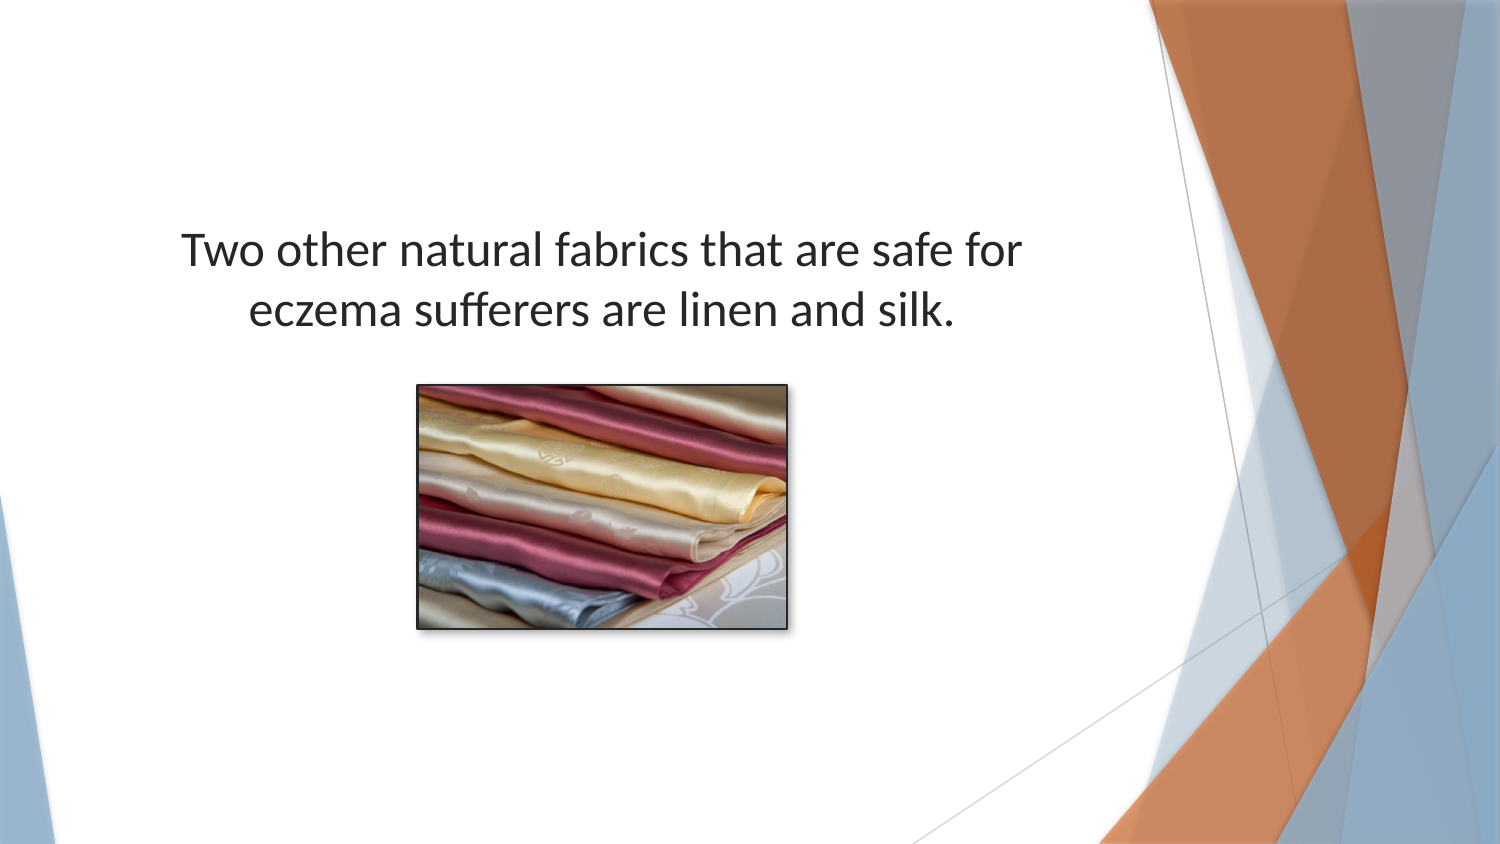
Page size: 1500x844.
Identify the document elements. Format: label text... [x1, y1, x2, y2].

list Two other natural fabrics that are safe for eczema sufferers are linen and silk. [135, 209, 1069, 363]
picture [418, 385, 787, 629]
